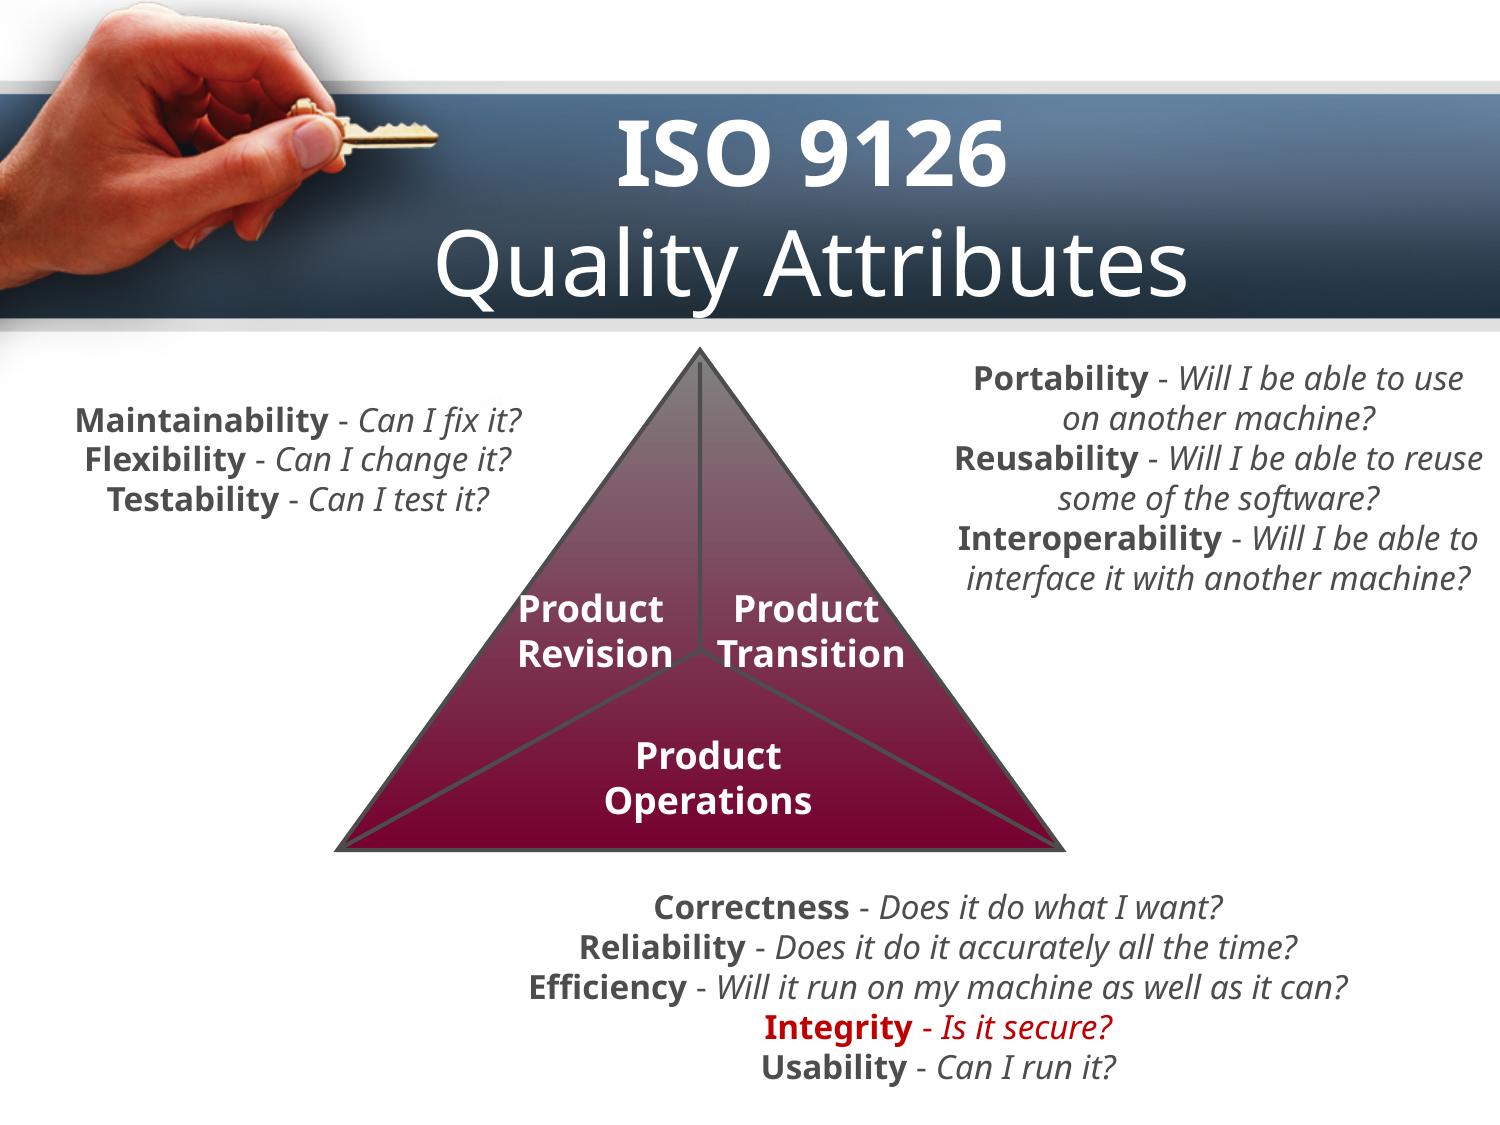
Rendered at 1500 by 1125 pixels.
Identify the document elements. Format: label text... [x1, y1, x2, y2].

text_box Product Transition [701, 578, 921, 683]
text_box Maintainability - Can I fix it? Flexibility - Can I change it? Testability - Can I test it? [59, 391, 537, 526]
text_box Product Revision [502, 578, 689, 683]
text_box Portability - Will I be able to use on another machine? Reusability - Will I be able to reuse some of the software? Interoperability - Will I be able to interface it with another machine? [937, 349, 1500, 605]
title ISO 9126 Quality Attributes [299, 87, 1326, 288]
text_box Product Operations [588, 724, 828, 830]
text_box Correctness - Does it do what I want? Reliability - Does it do it accurately all the time? Efficiency - Will it run on my machine as well as it can? Integrity - Is it secure? Usability - Can I run it? [513, 878, 1364, 1094]
picture [0, 0, 1500, 1125]
text_box [337, 350, 1063, 851]
